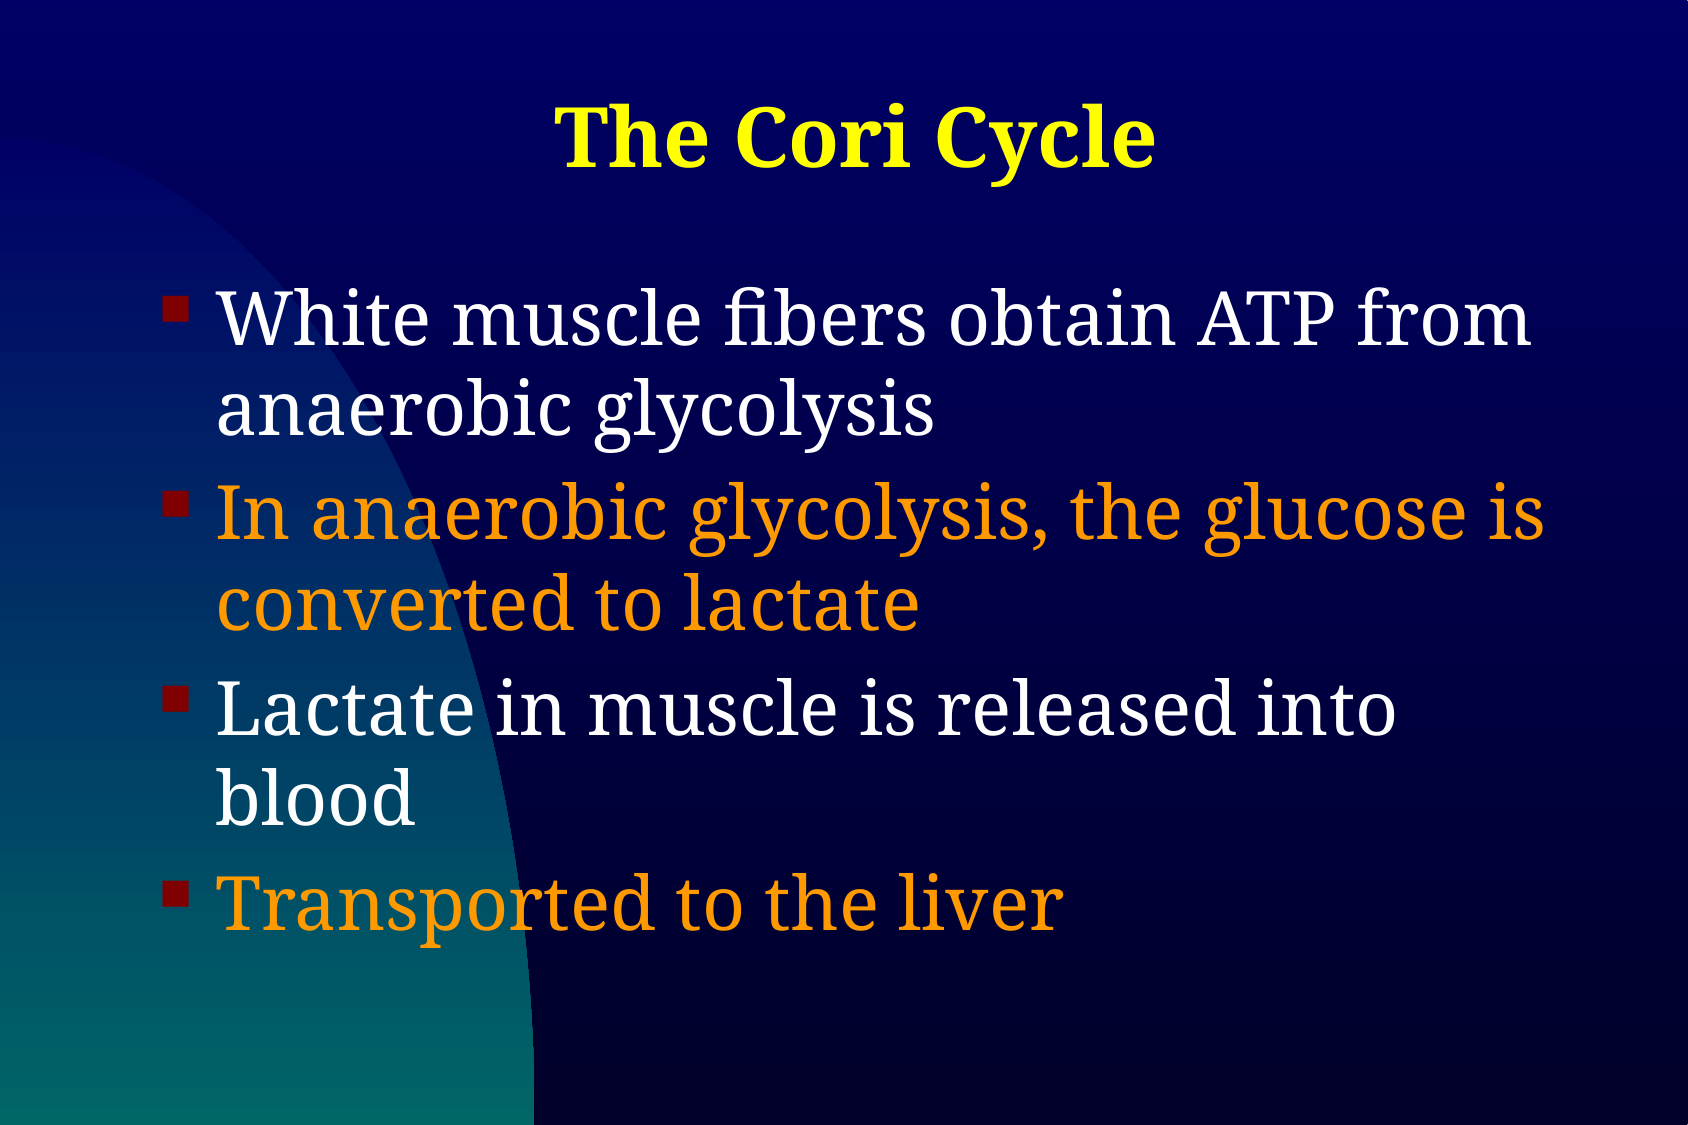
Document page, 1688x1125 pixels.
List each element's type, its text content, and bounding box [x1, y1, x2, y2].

list White muscle fibers obtain ATP from anaerobic glycolysis In anaerobic glycolysis, the glucose is converted to lactate Lactate in muscle is released into blood Transported to the liver [143, 262, 1575, 1075]
title The Cori Cycle [181, 87, 1532, 205]
